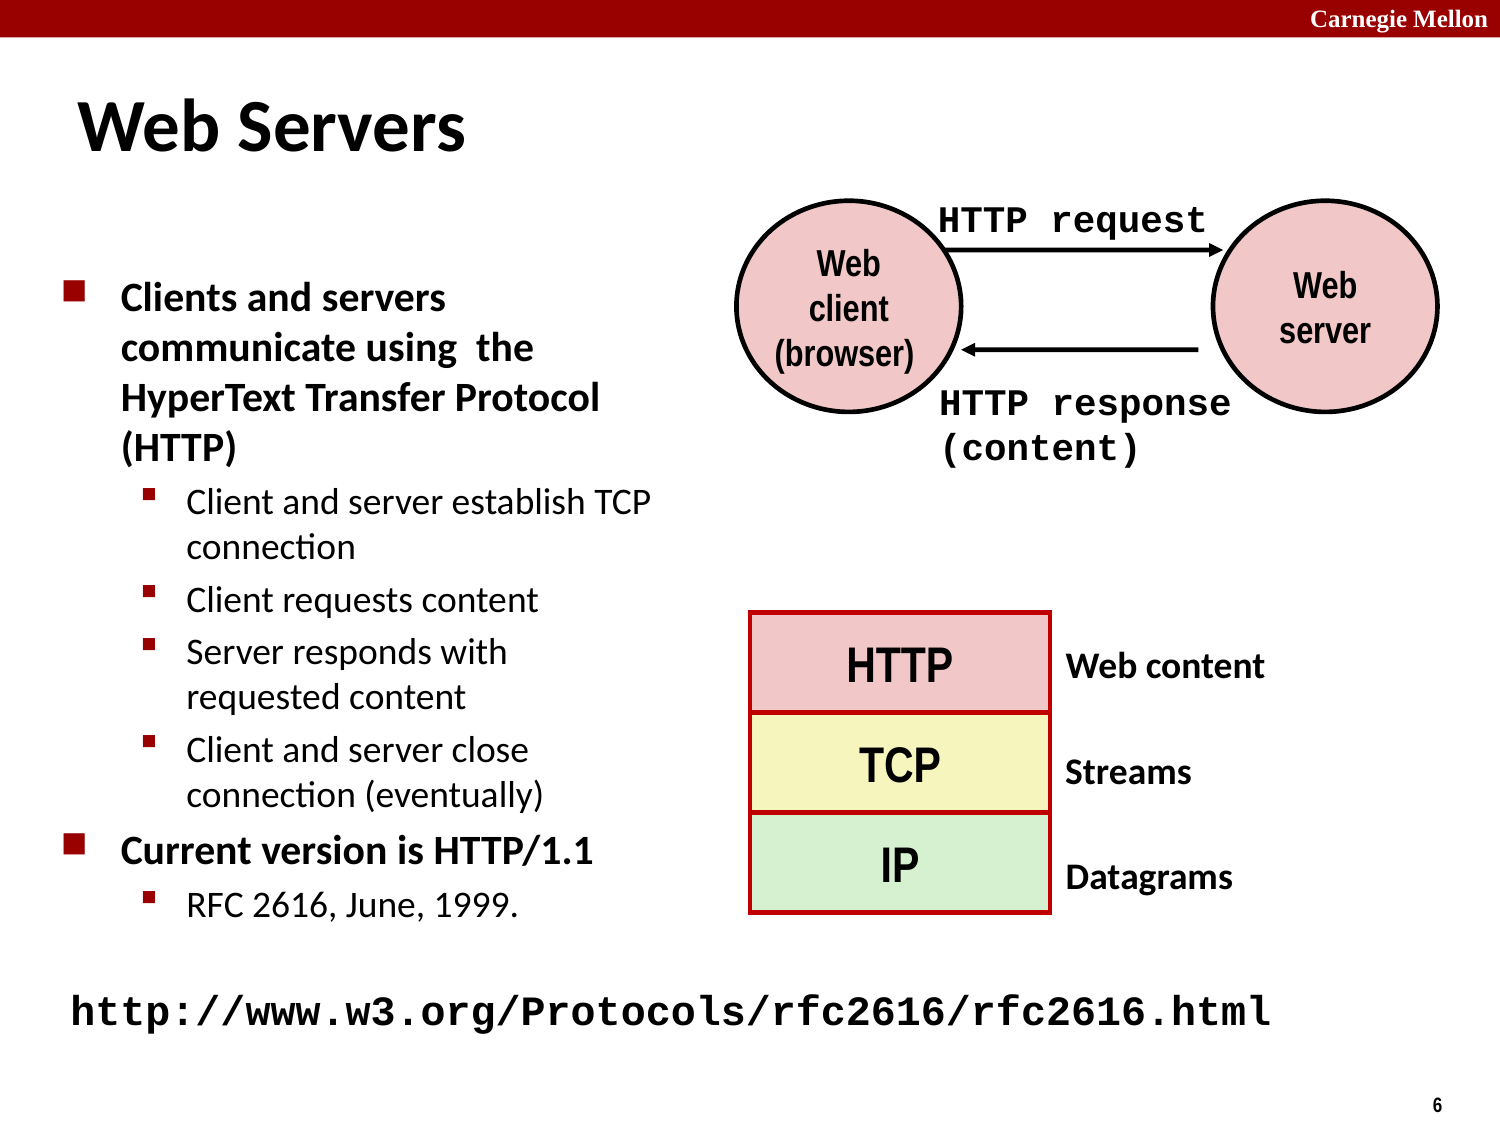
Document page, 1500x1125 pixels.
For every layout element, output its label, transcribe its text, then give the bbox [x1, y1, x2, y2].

text_box Web content [1050, 634, 1281, 694]
text_box Streams [1050, 739, 1207, 800]
text_box Web server [1212, 200, 1438, 412]
list Clients and servers communicate using the HyperText Transfer Protocol (HTTP) Client and server establish TCP connection Client requests content Server responds with requested content Client and server close connection (eventually) Current version is HTTP/1.1 RFC 2616, June, 1999. [49, 261, 677, 1032]
text_box [961, 343, 1199, 356]
text_box HTTP request [922, 187, 1223, 248]
text_box IP [749, 813, 1050, 913]
text_box [944, 248, 1224, 257]
text_box HTTP response (content) [924, 370, 1247, 476]
text_box Datagrams [1050, 844, 1248, 905]
title Web Servers [62, 68, 676, 163]
text_box http://www.w3.org/Protocols/rfc2616/rfc2616.html [55, 976, 1286, 1041]
text_box TCP [749, 713, 1050, 813]
text_box Web client (browser) [736, 200, 962, 412]
text_box HTTP [749, 612, 1050, 713]
